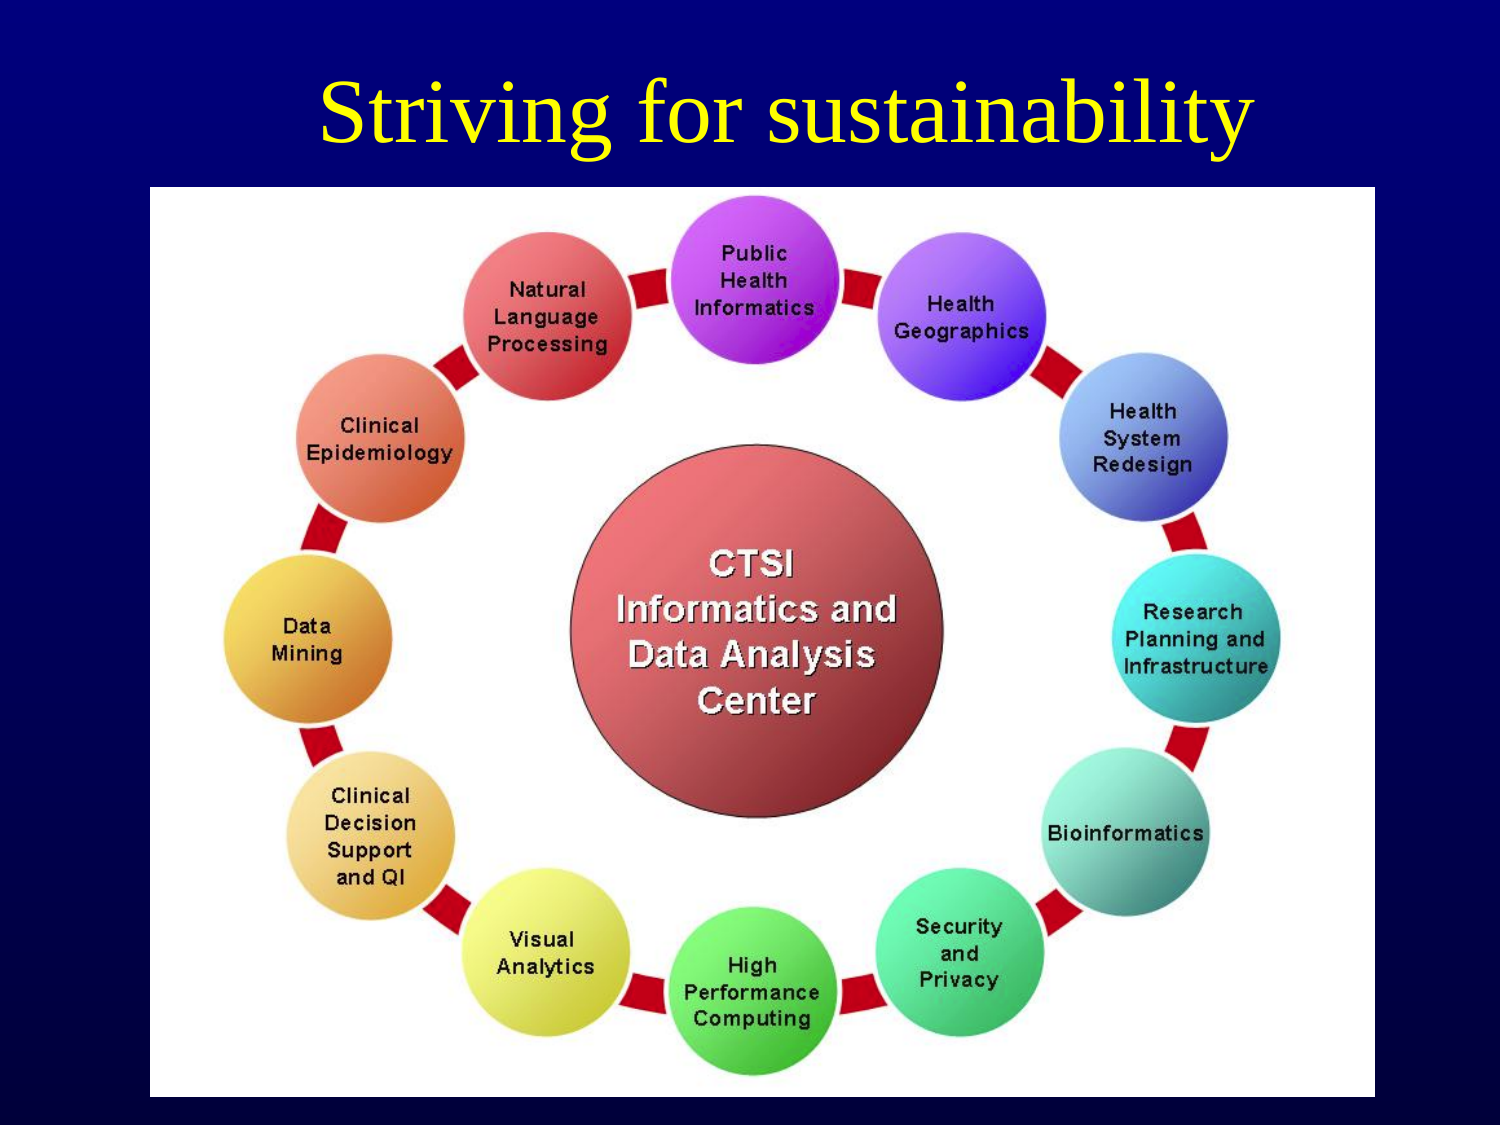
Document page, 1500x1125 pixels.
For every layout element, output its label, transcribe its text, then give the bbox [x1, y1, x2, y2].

title Striving for sustainability [149, 12, 1426, 201]
picture [149, 187, 1376, 1098]
